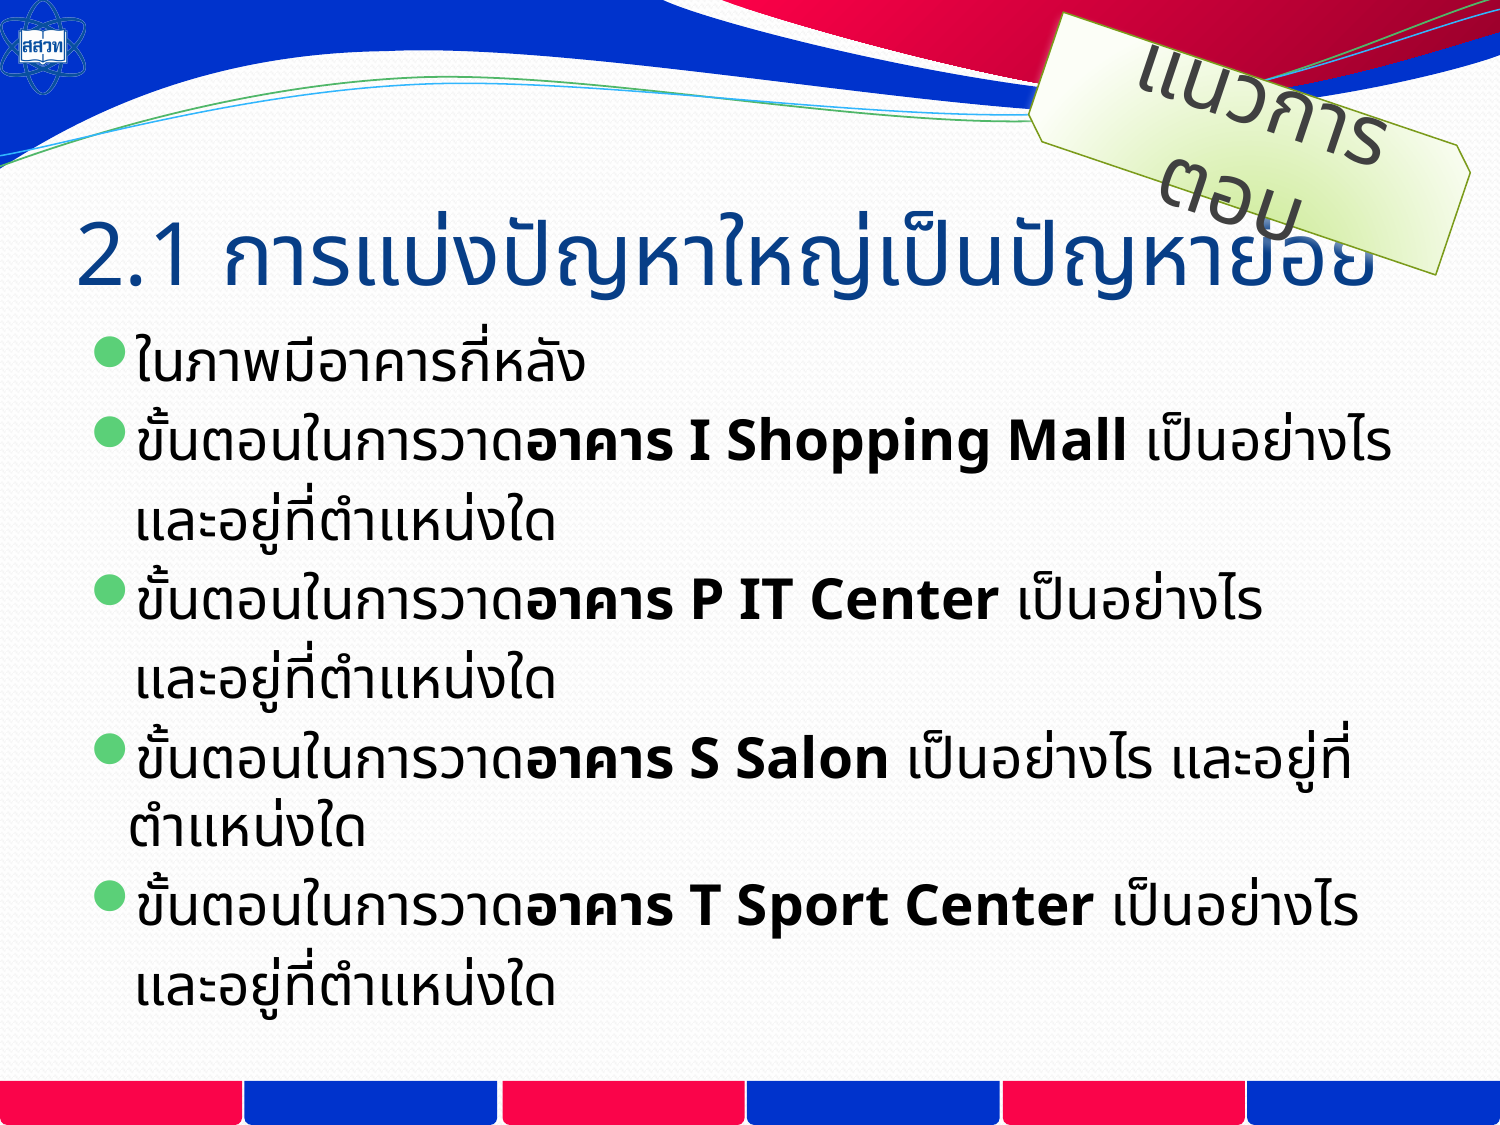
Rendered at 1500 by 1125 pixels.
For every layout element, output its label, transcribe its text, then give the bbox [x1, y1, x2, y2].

text_box แนวการตอบ [1027, 11, 1472, 276]
picture [0, 0, 86, 95]
title 2.1 การแบ่งปัญหาใหญ่เป็นปัญหาย่อย [75, 115, 1425, 303]
text_box * [1023, 115, 1425, 285]
list ในภาพมีอาคารกี่หลัง ขั้นตอนในการวาดอาคาร I Shopping Mall เป็นอย่างไร และอยู่ที่ตำแหน่งใด ขั้นตอนในการวาดอาคาร P IT Center เป็นอย่างไร และอยู่ที่ตำแหน่งใด ขั้นตอนในการวาดอาคาร S Salon เป็นอย่างไร และอยู่ที่ตำแหน่งใด ขั้นตอนในการวาดอาคาร T Sport Center เป็นอย่างไร และอยู่ที่ตำแหน่งใด [75, 317, 1425, 1038]
